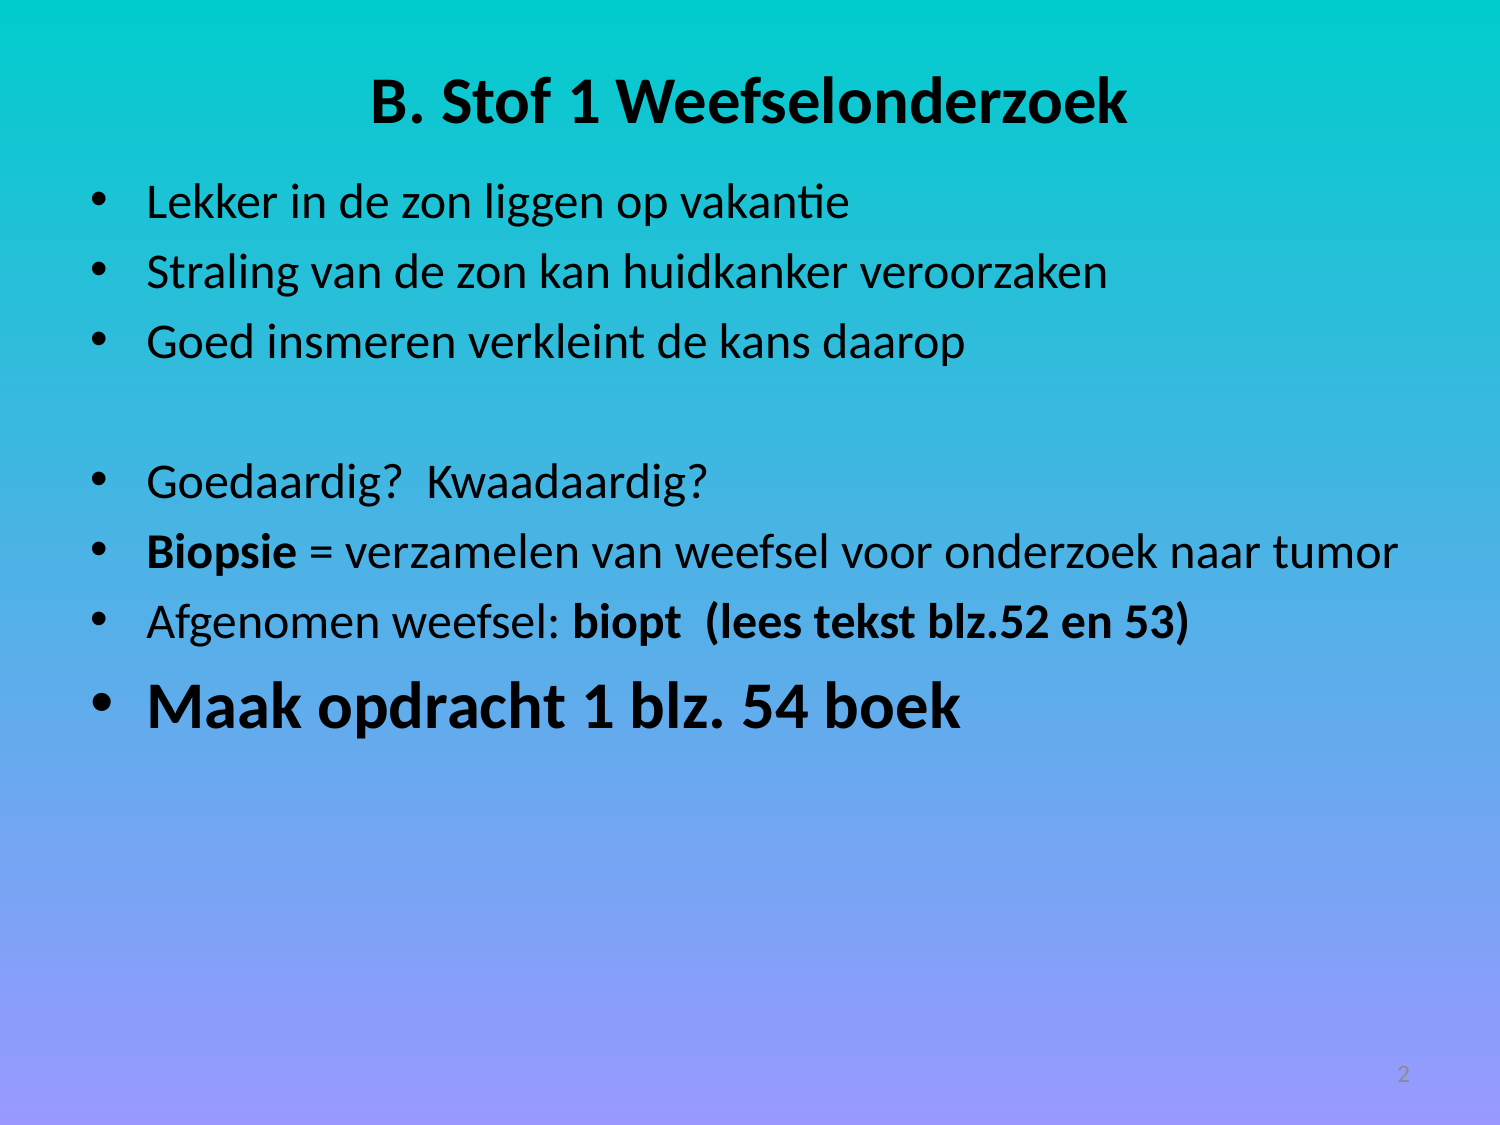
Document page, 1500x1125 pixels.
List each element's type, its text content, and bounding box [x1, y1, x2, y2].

slide_number 2 [1074, 1042, 1425, 1103]
title B. Stof 1 Weefselonderzoek [75, 45, 1425, 149]
list Lekker in de zon liggen op vakantie Straling van de zon kan huidkanker veroorzaken Goed insmeren verkleint de kans daarop Goedaardig? Kwaadaardig? Biopsie = verzamelen van weefsel voor onderzoek naar tumor Afgenomen weefsel: biopt (lees tekst blz.52 en 53) Maak opdracht 1 blz. 54 boek [75, 160, 1425, 1094]
